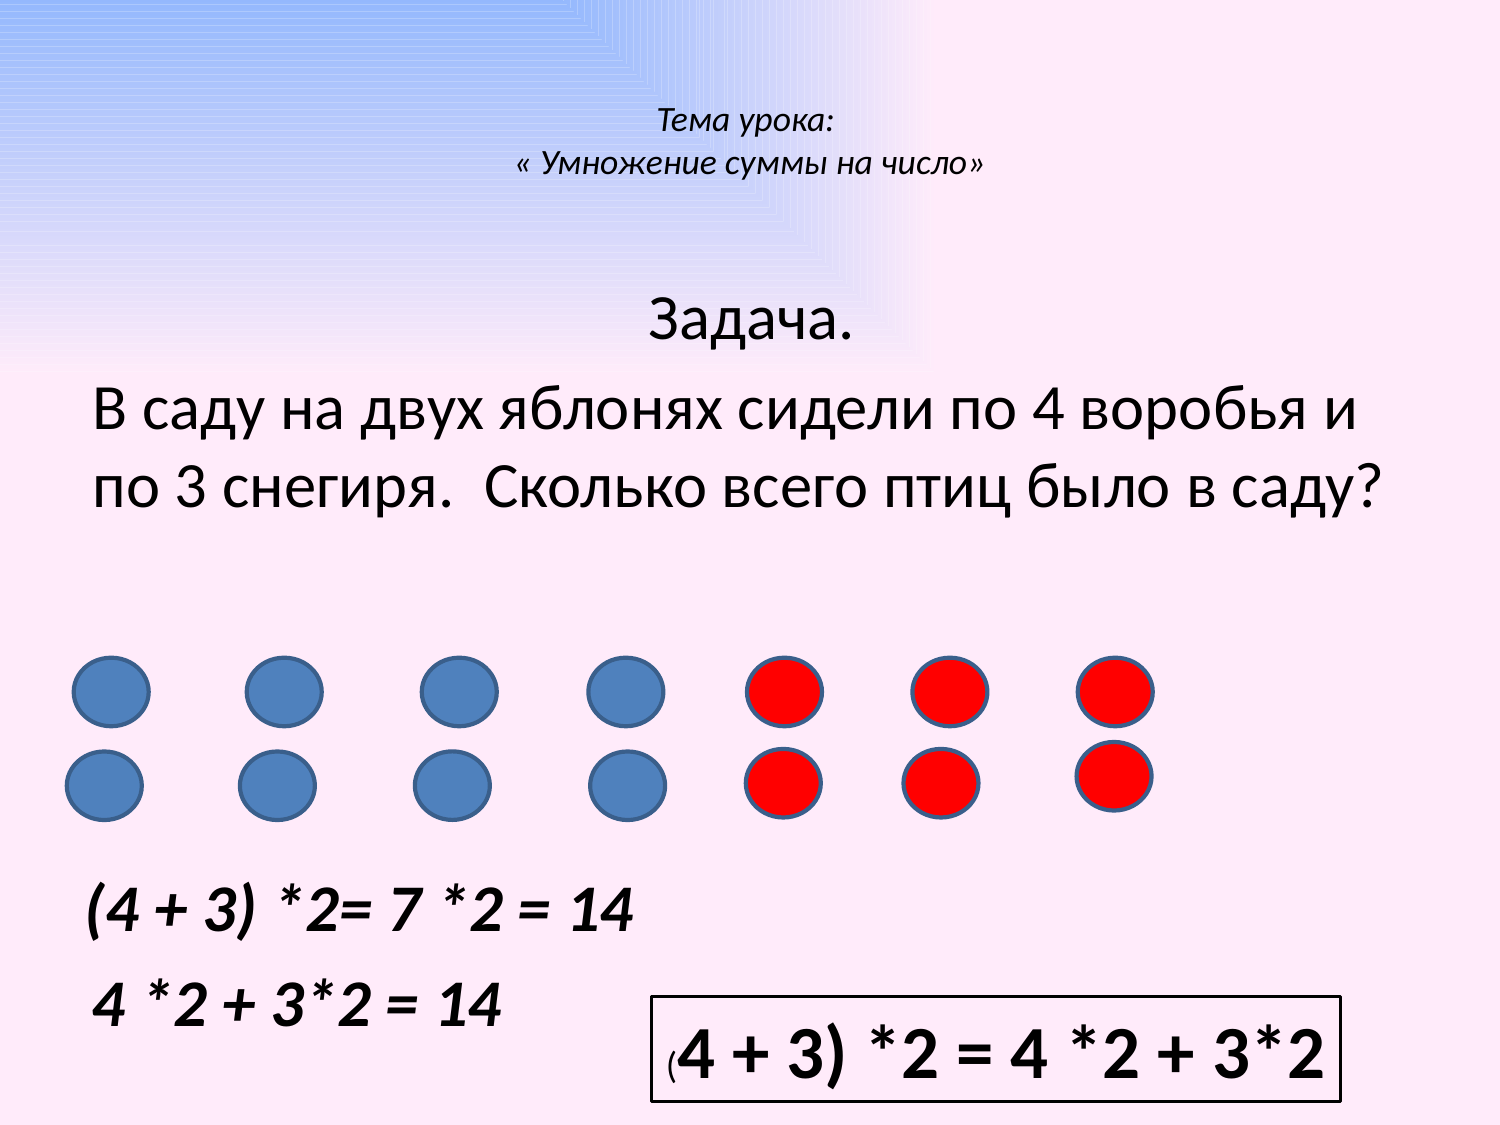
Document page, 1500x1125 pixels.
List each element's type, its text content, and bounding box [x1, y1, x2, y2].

text_box [744, 655, 825, 729]
text_box [412, 749, 492, 823]
text_box [743, 746, 823, 820]
text_box [901, 746, 981, 820]
text_box [588, 749, 668, 823]
text_box [237, 749, 317, 823]
text_box [244, 655, 324, 729]
text_box [586, 655, 666, 729]
list Задача. В саду на двух яблонях сидели по 4 воробья и по 3 снегиря. Сколько всего птиц было в саду? [77, 267, 1428, 603]
text_box (4 + 3) *2= 7 *2 = 14 [70, 857, 649, 953]
text_box (4 + 3) *2 = 4 *2 + 3*2 [651, 996, 1341, 1102]
text_box [910, 655, 990, 729]
text_box [1074, 739, 1154, 813]
text_box [1075, 655, 1155, 729]
text_box [419, 655, 499, 729]
text_box [64, 749, 144, 823]
text_box 4 *2 + 3*2 = 14 [76, 951, 517, 1047]
text_box [71, 655, 151, 729]
title Тема урока: « Умножение суммы на число» [75, 45, 1425, 233]
